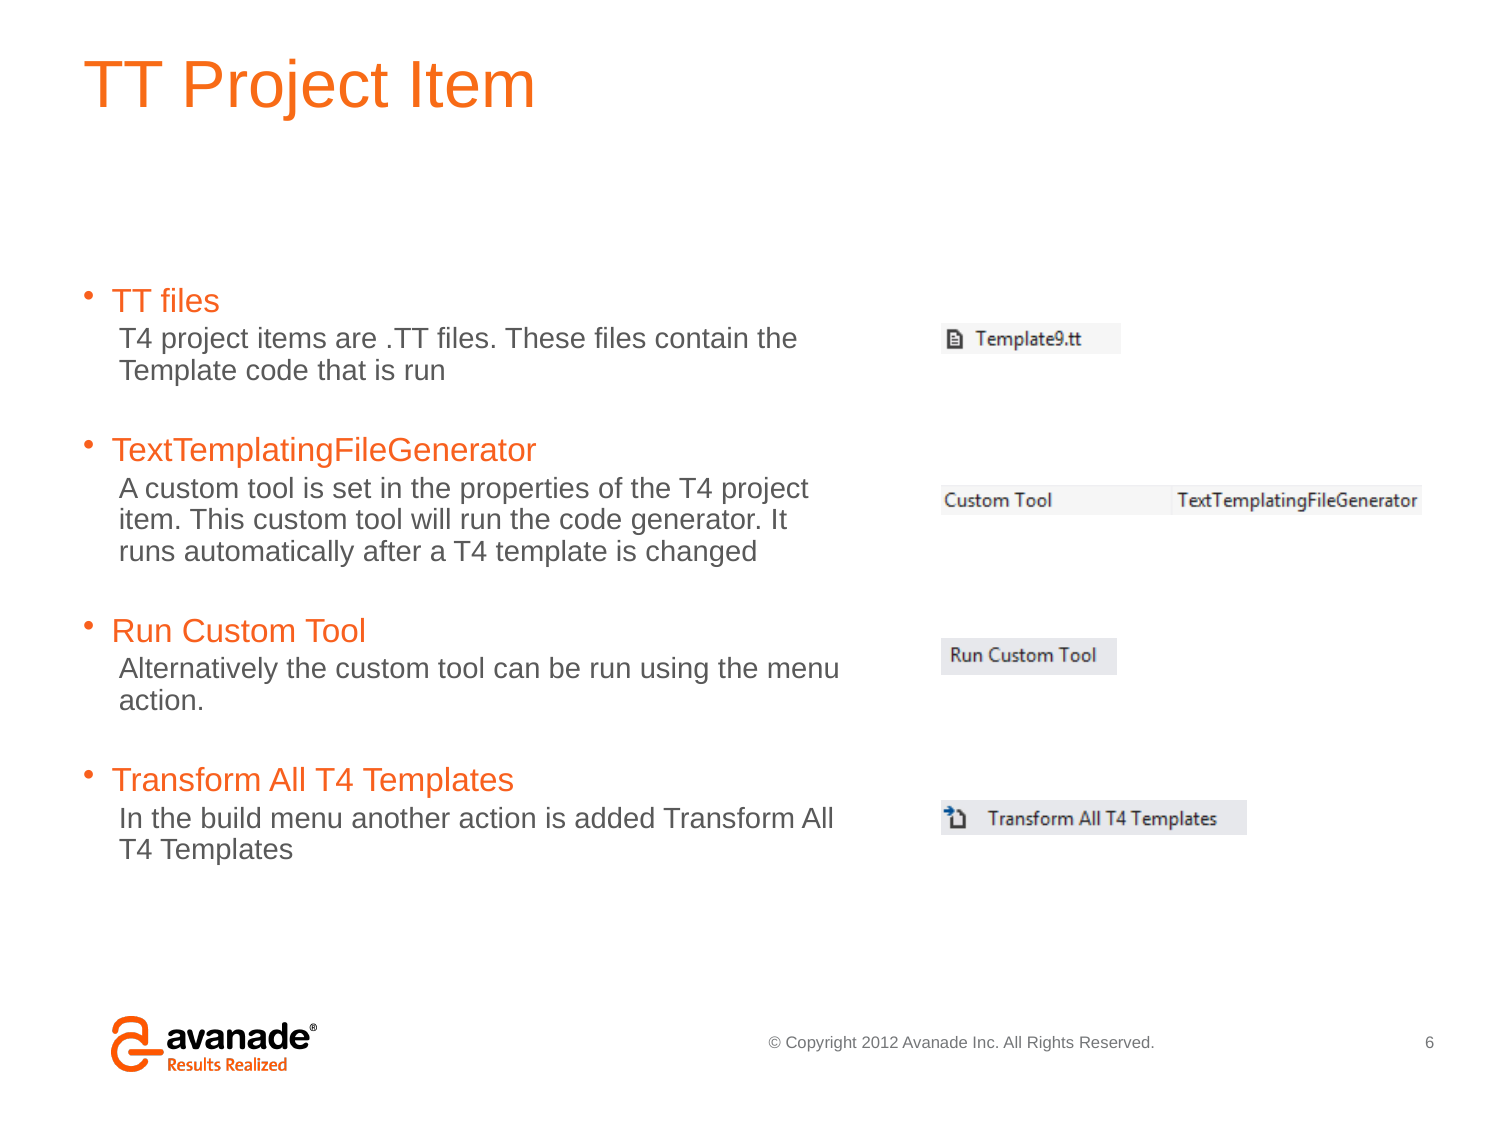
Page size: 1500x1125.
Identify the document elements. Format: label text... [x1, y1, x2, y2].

title TT Project Item [82, 49, 1419, 200]
picture [941, 323, 1121, 354]
picture [941, 638, 1118, 675]
picture [941, 800, 1247, 836]
picture [941, 484, 1422, 516]
list TT files T4 project items are .TT files. These files contain the Template code that is run TextTemplatingFileGenerator A custom tool is set in the properties of the T4 project item. This custom tool will run the code generator. It runs automatically after a T4 template is changed Run Custom Tool Alternatively the custom tool can be run using the menu action. Transform All T4 Templates In the build menu another action is added Transform All T4 Templates [82, 239, 842, 966]
picture [111, 1016, 317, 1072]
slide_number 6 [1424, 1033, 1500, 1058]
